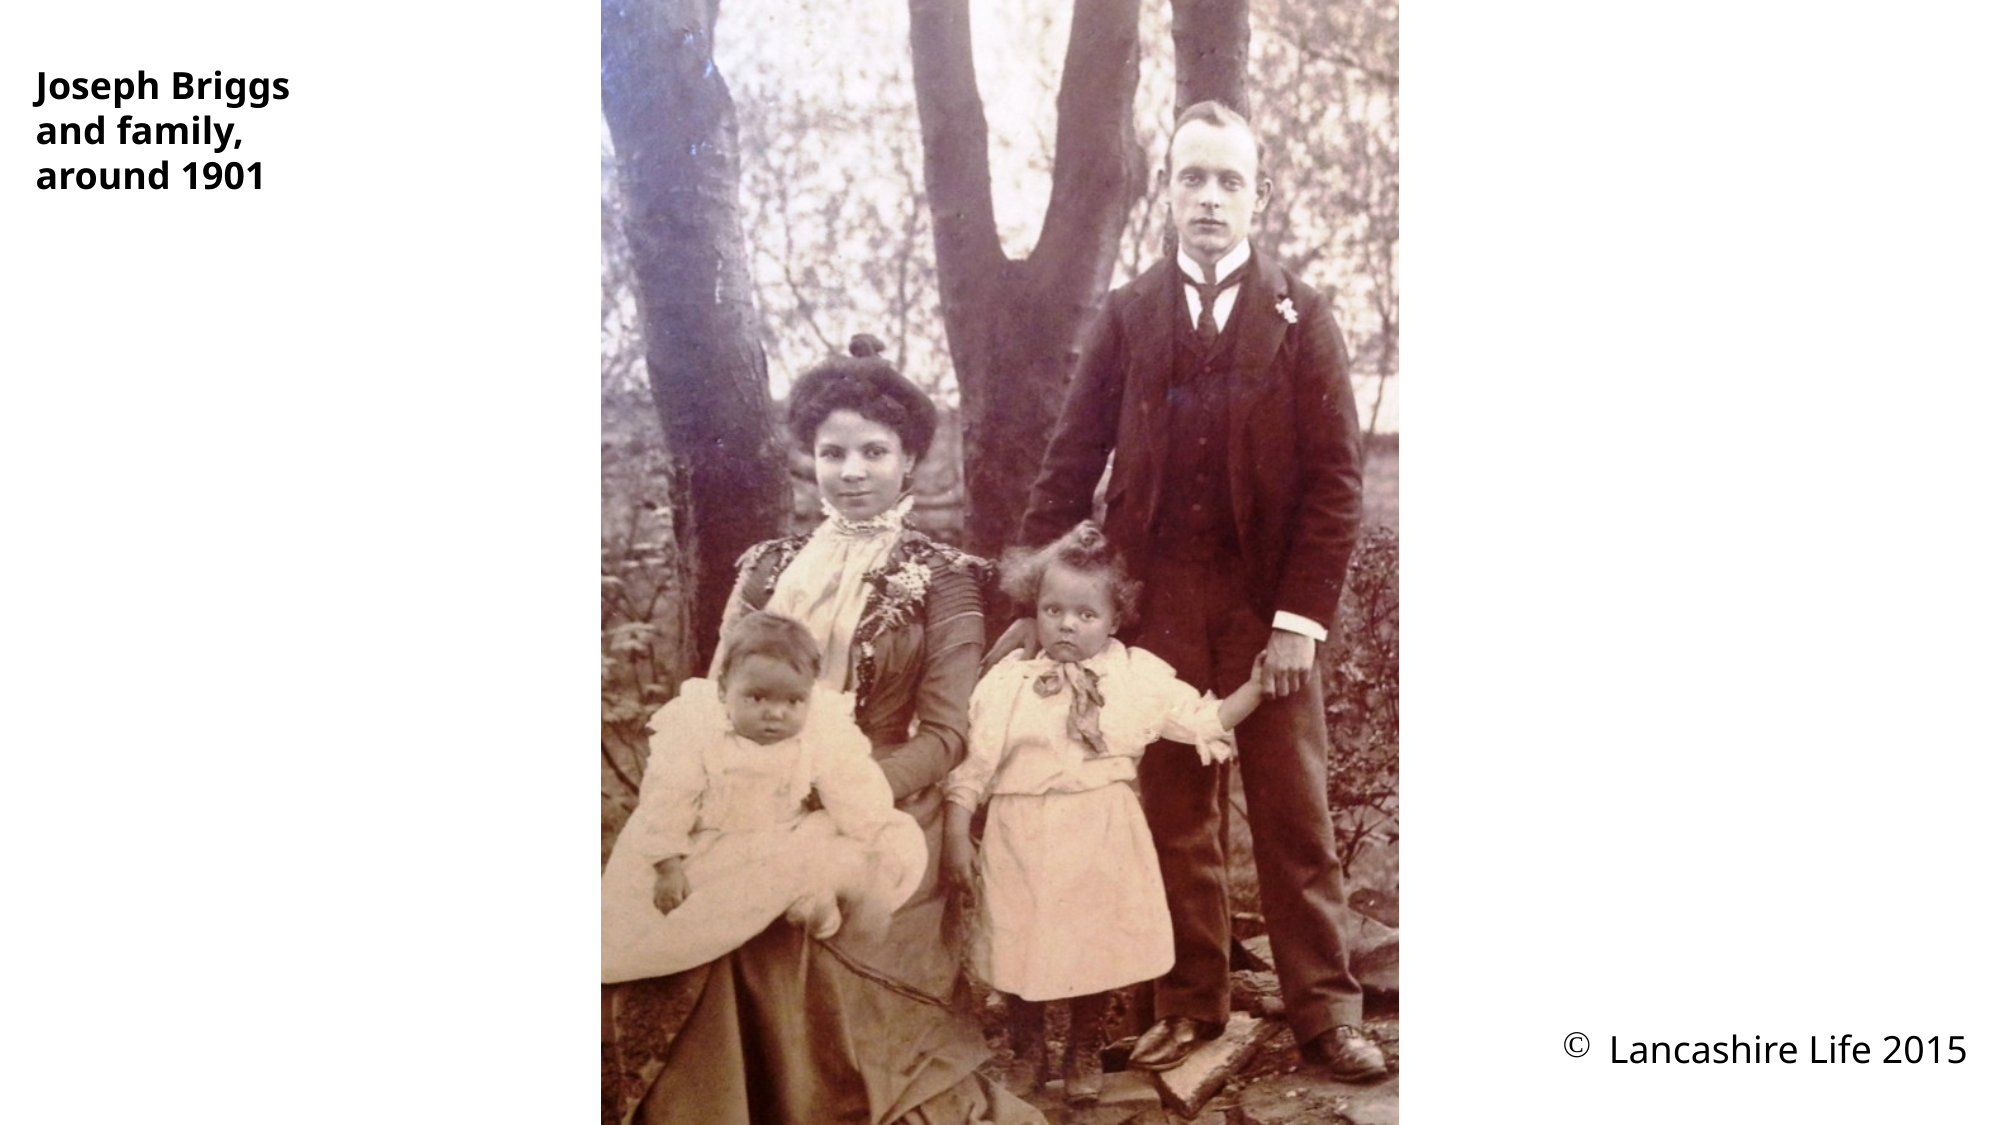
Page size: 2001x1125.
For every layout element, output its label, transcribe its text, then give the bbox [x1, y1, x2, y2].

text_box Joseph Briggs and family, around 1901 [20, 55, 342, 205]
picture [601, 0, 1399, 1125]
text_box Lancashire Life 2015 [1547, 1018, 2000, 1079]
